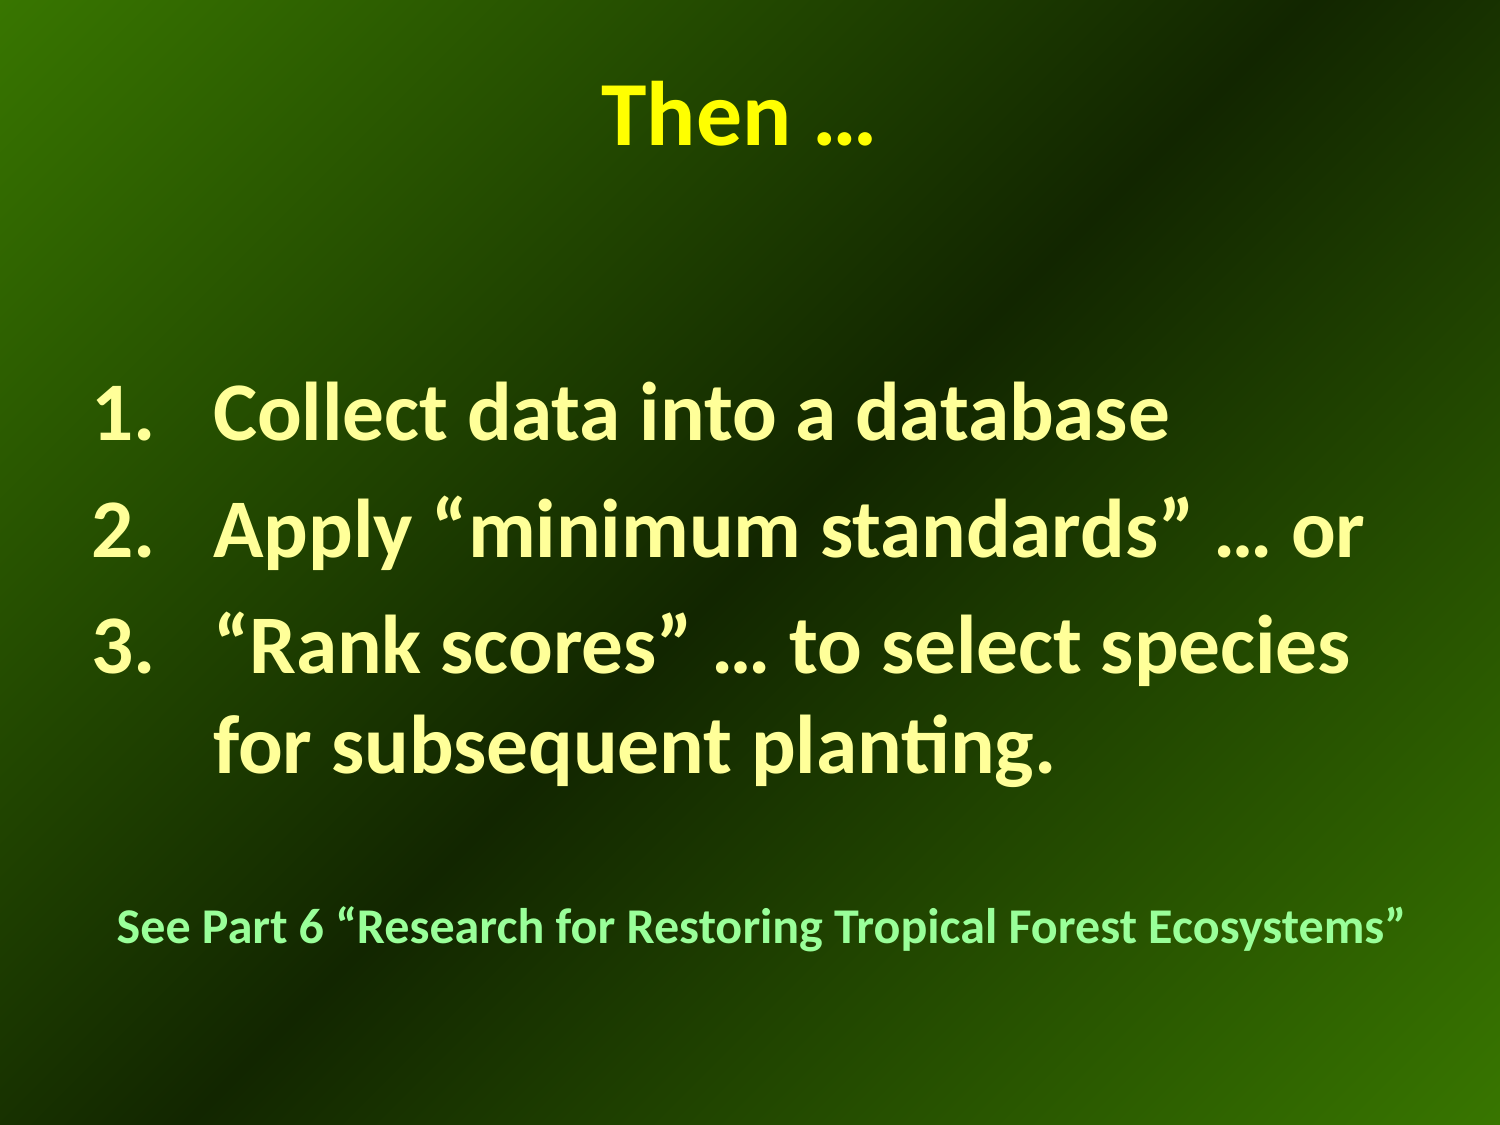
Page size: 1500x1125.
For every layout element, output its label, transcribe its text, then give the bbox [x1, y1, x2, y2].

title Then … [29, 46, 1471, 250]
text_box Collect data into a database Apply “minimum standards” … or “Rank scores” … to select species for subsequent planting. See Part 6 “Research for Restoring Tropical Forest Ecosystems” [76, 349, 1447, 870]
